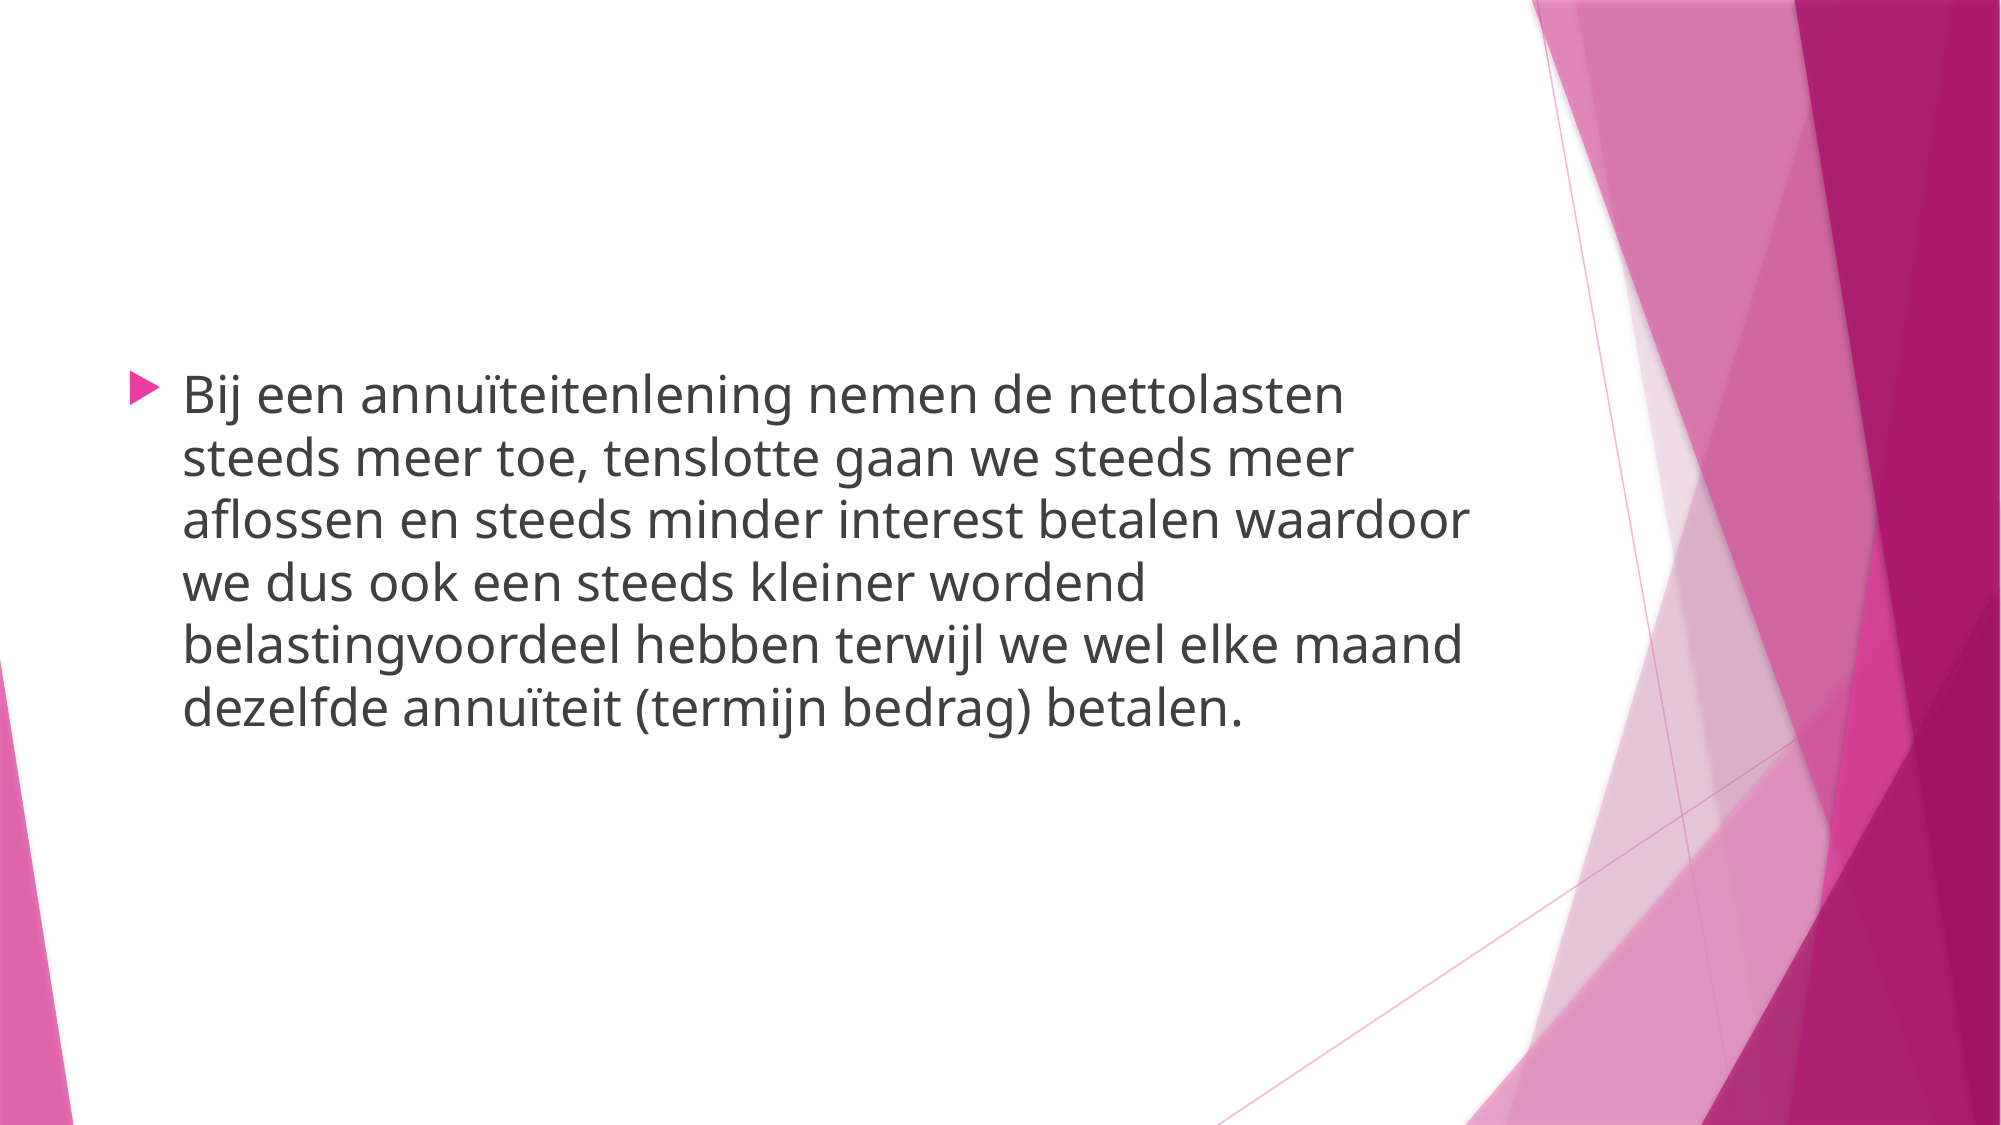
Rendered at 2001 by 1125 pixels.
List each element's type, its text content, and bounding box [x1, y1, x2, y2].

list Bij een annuïteitenlening nemen de nettolasten steeds meer toe, tenslotte gaan we steeds meer aflossen en steeds minder interest betalen waardoor we dus ook een steeds kleiner wordend belastingvoordeel hebben terwijl we wel elke maand dezelfde annuïteit (termijn bedrag) betalen. [111, 354, 1522, 992]
